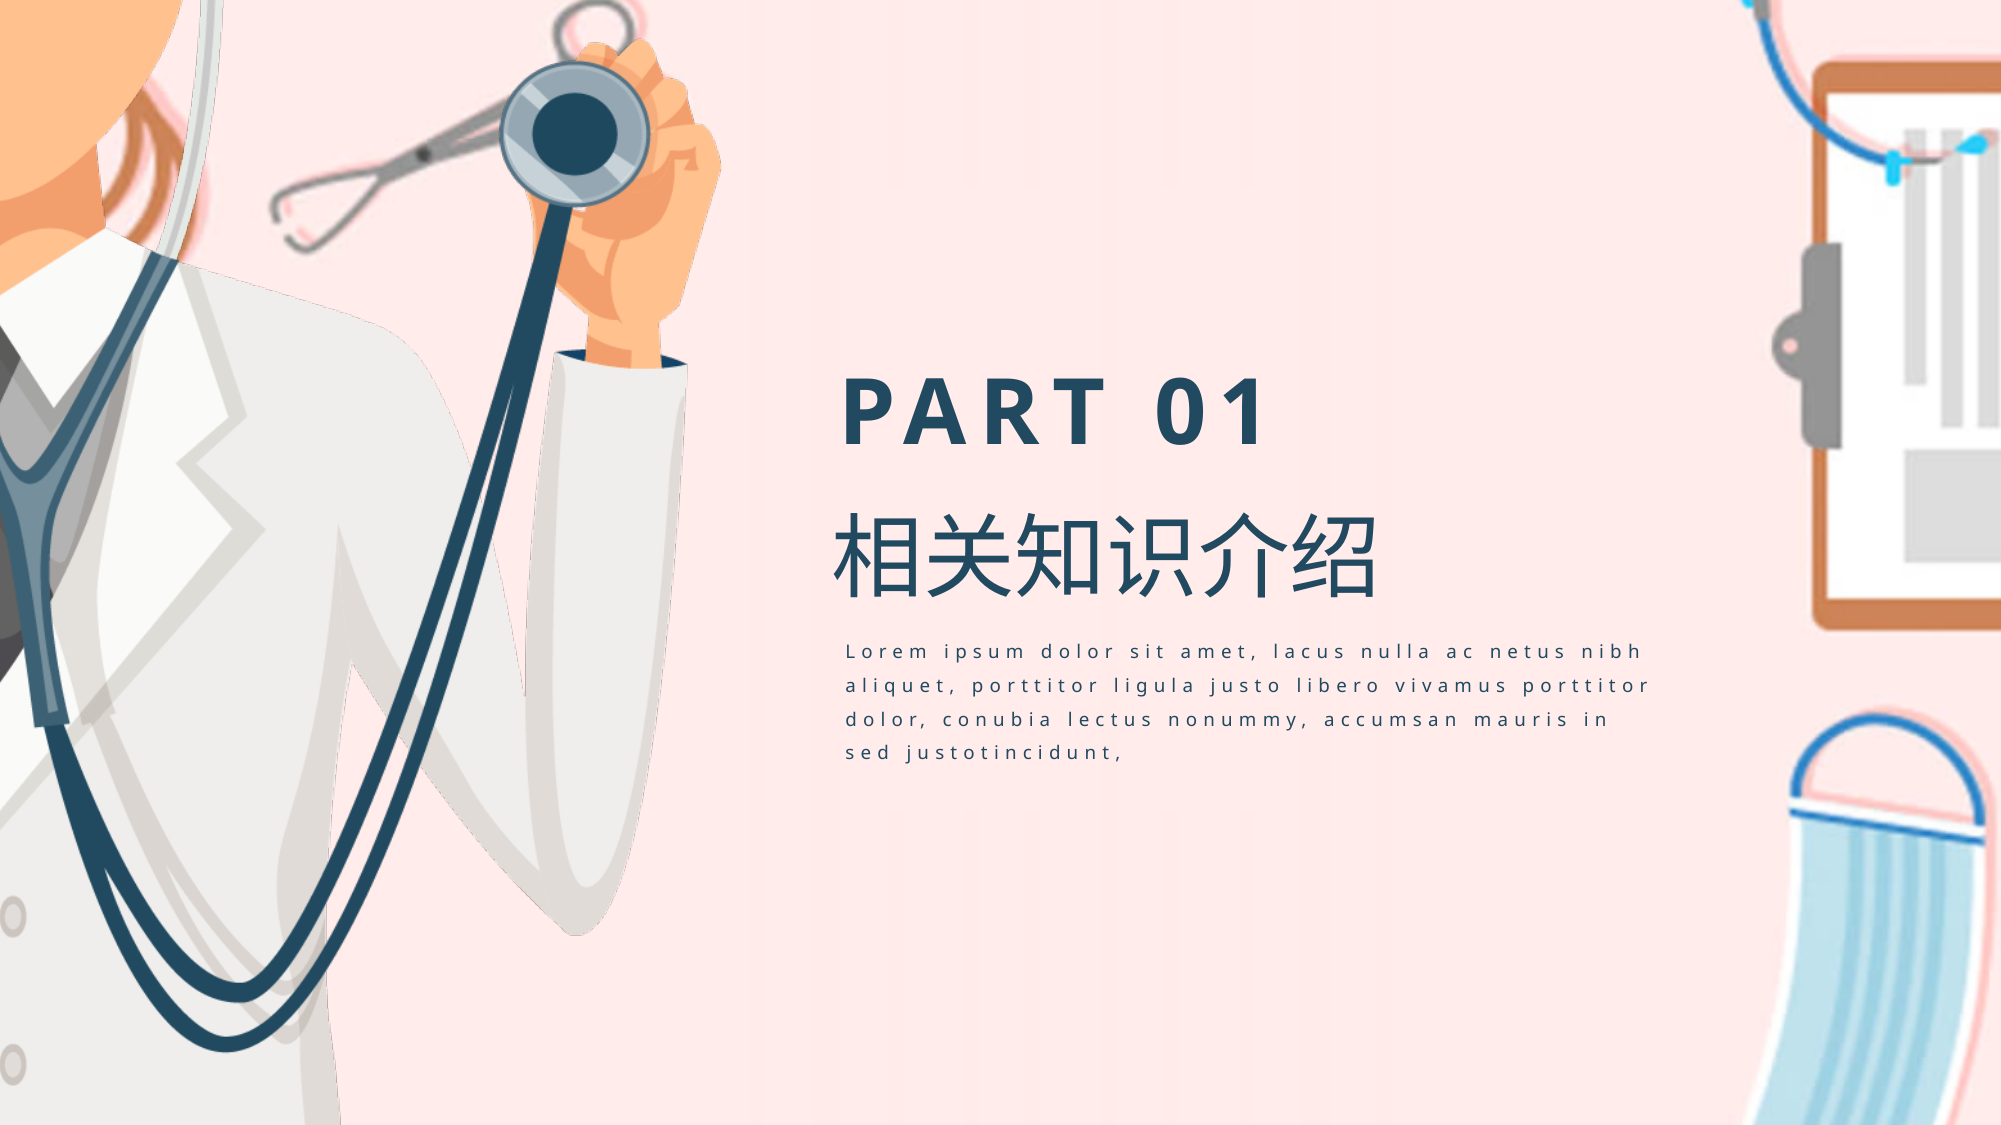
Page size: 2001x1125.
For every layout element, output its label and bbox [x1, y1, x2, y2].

text_box [0, 0, 2000, 1125]
